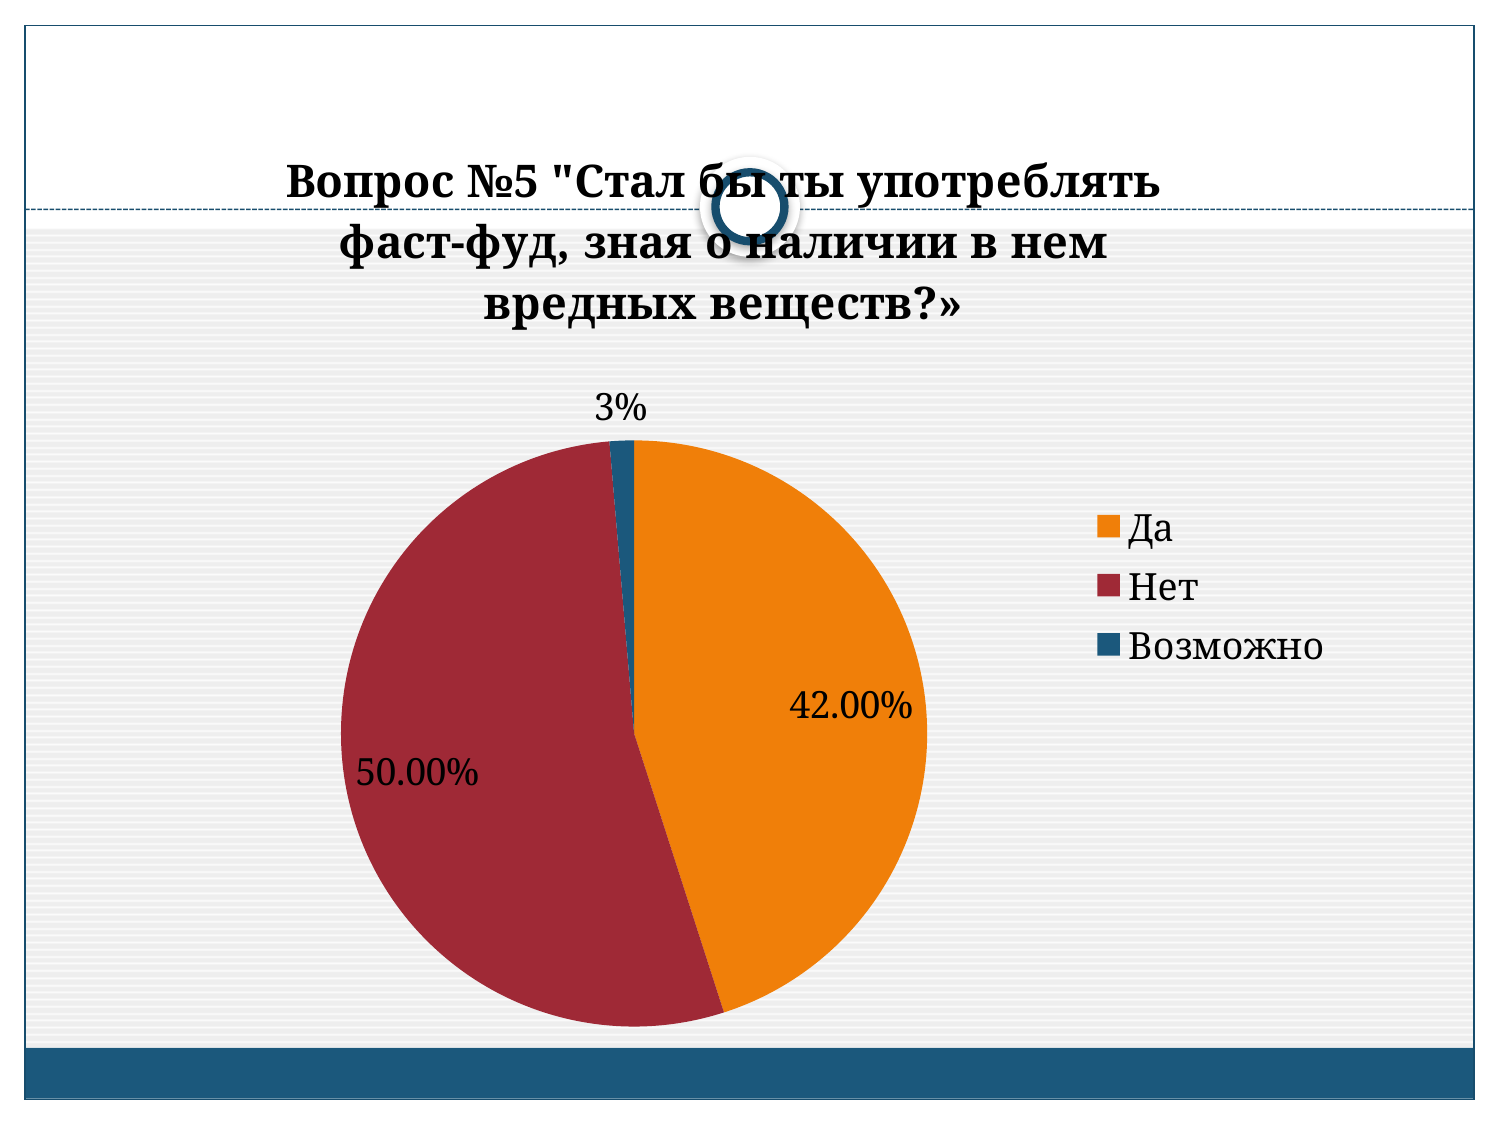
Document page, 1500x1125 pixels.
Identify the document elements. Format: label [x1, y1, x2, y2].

chart [182, 125, 1351, 1046]
